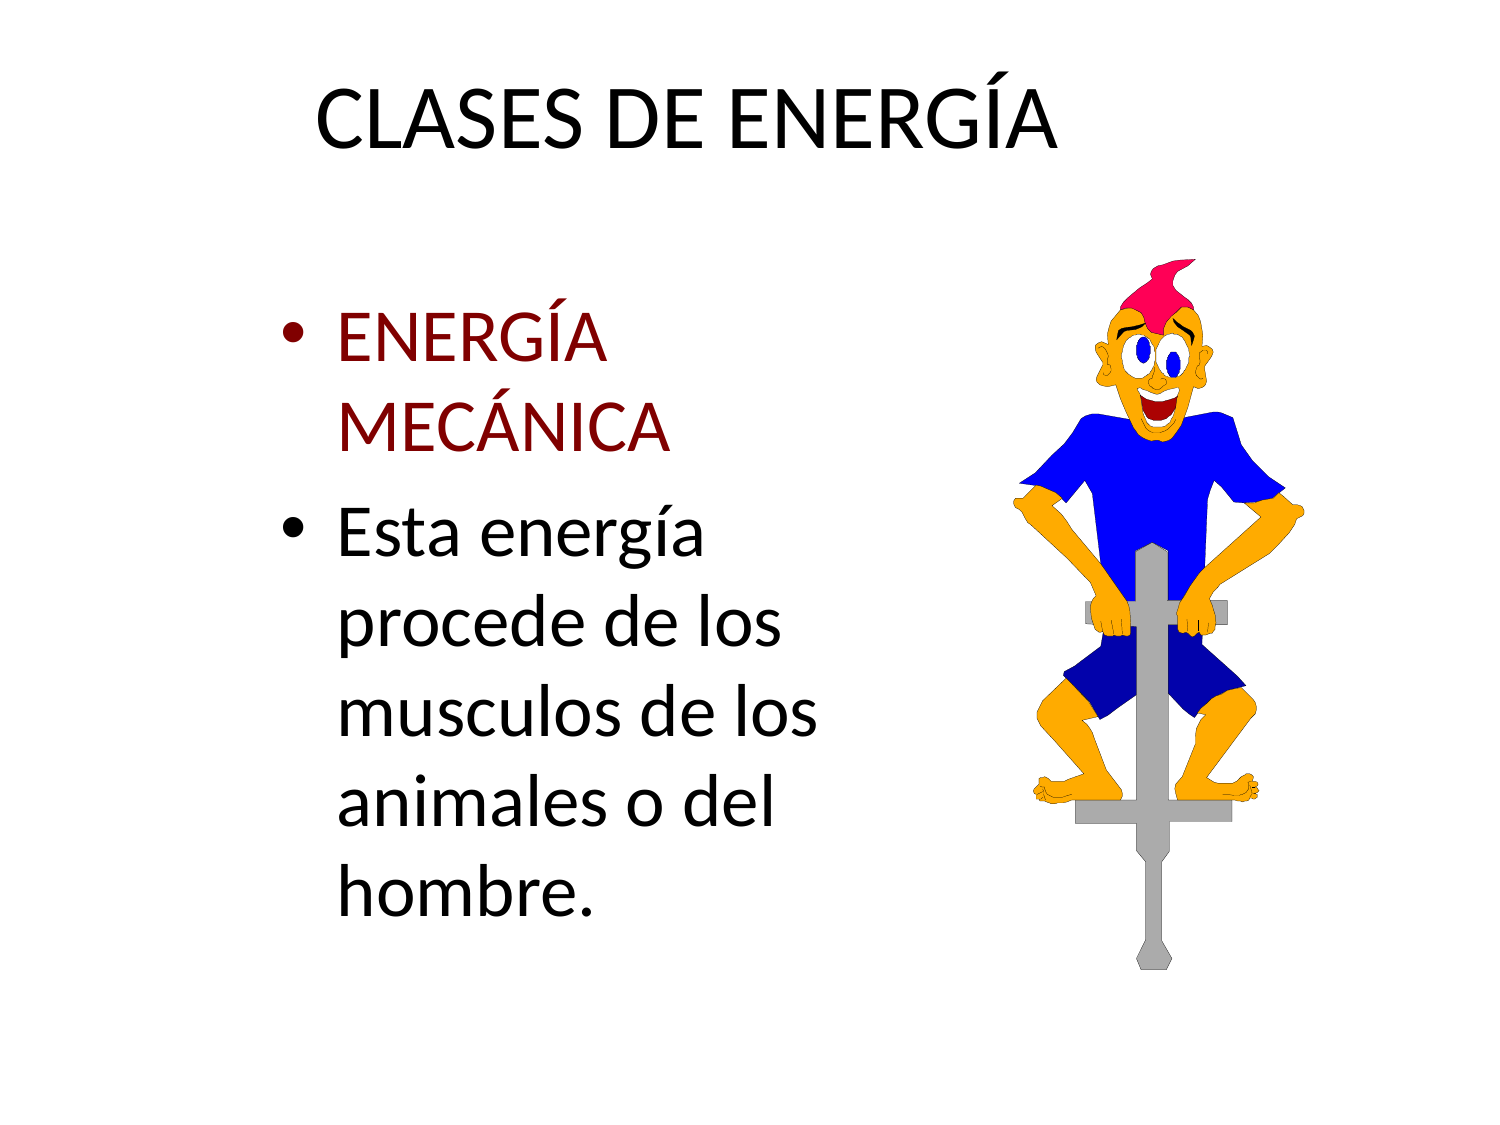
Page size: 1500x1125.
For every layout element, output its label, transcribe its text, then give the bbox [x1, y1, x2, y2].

title CLASES DE ENERGÍA [123, 31, 1251, 193]
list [1009, 255, 1309, 974]
list ENERGÍA MECÁNICA Esta energía procede de los musculos de los animales o del hombre. [265, 278, 928, 1024]
